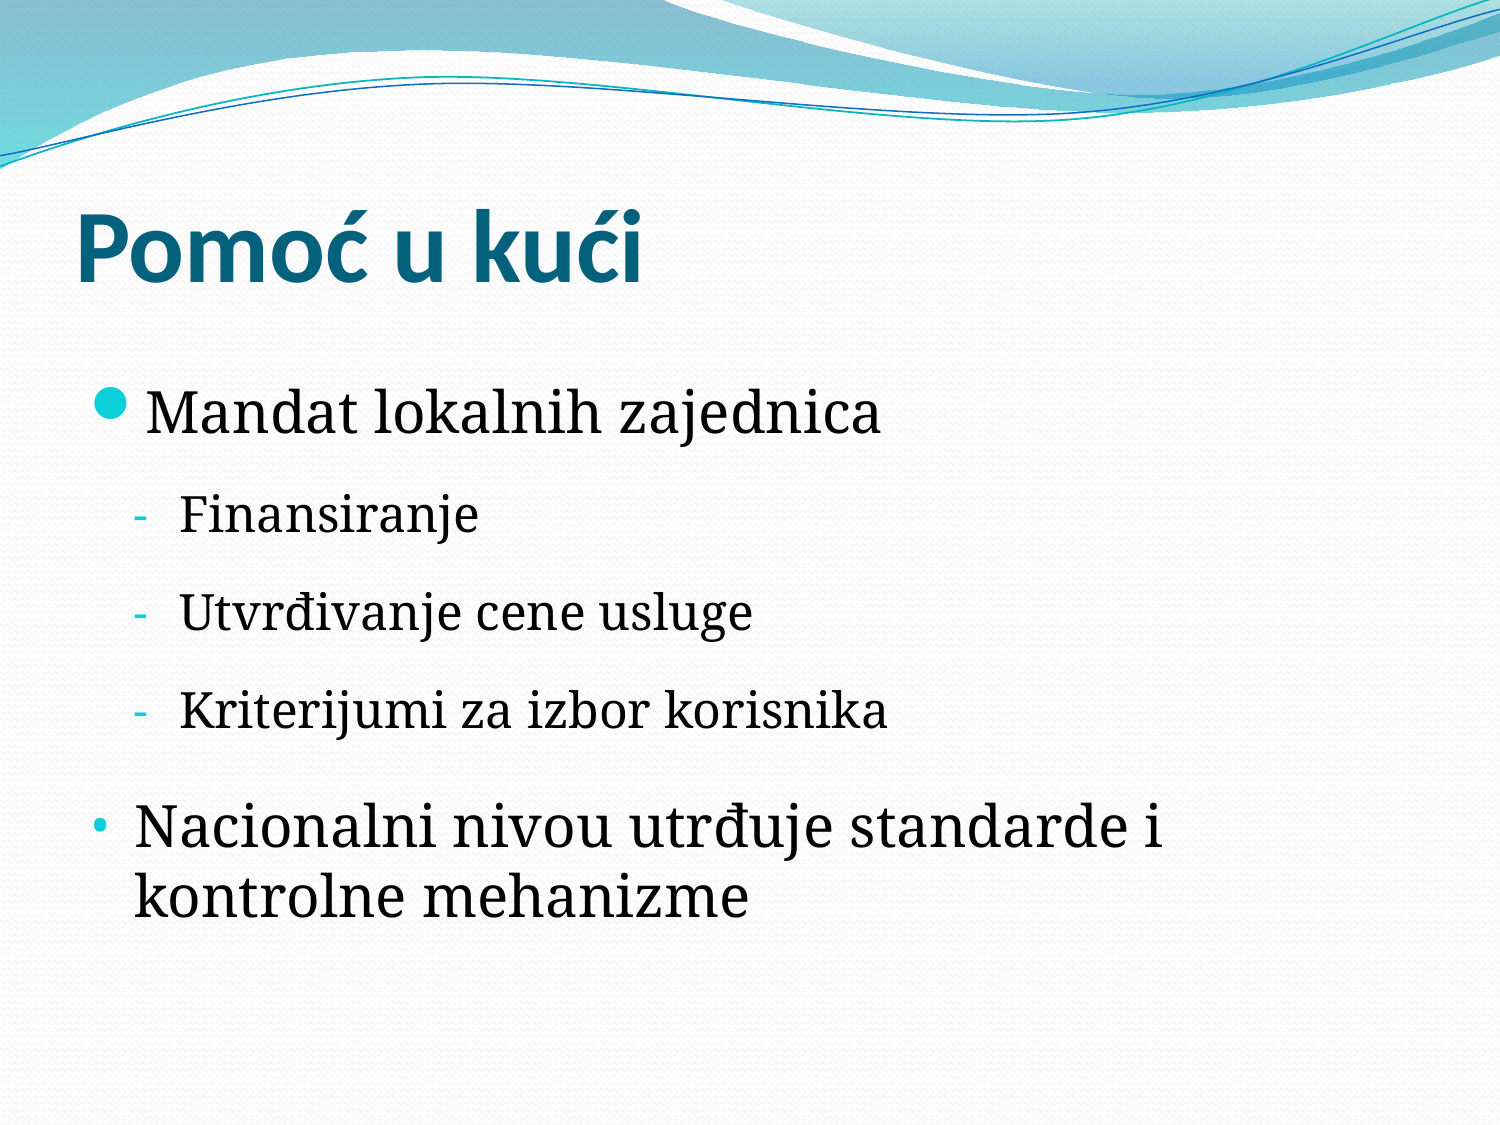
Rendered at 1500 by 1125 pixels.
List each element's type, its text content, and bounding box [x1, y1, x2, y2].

title Pomoć u kući [75, 115, 1425, 303]
list Mandat lokalnih zajednica Finansiranje Utvrđivanje cene usluge Kriterijumi za izbor korisnika Nacionalni nivou utrđuje standarde i kontrolne mehanizme [75, 367, 1425, 1088]
